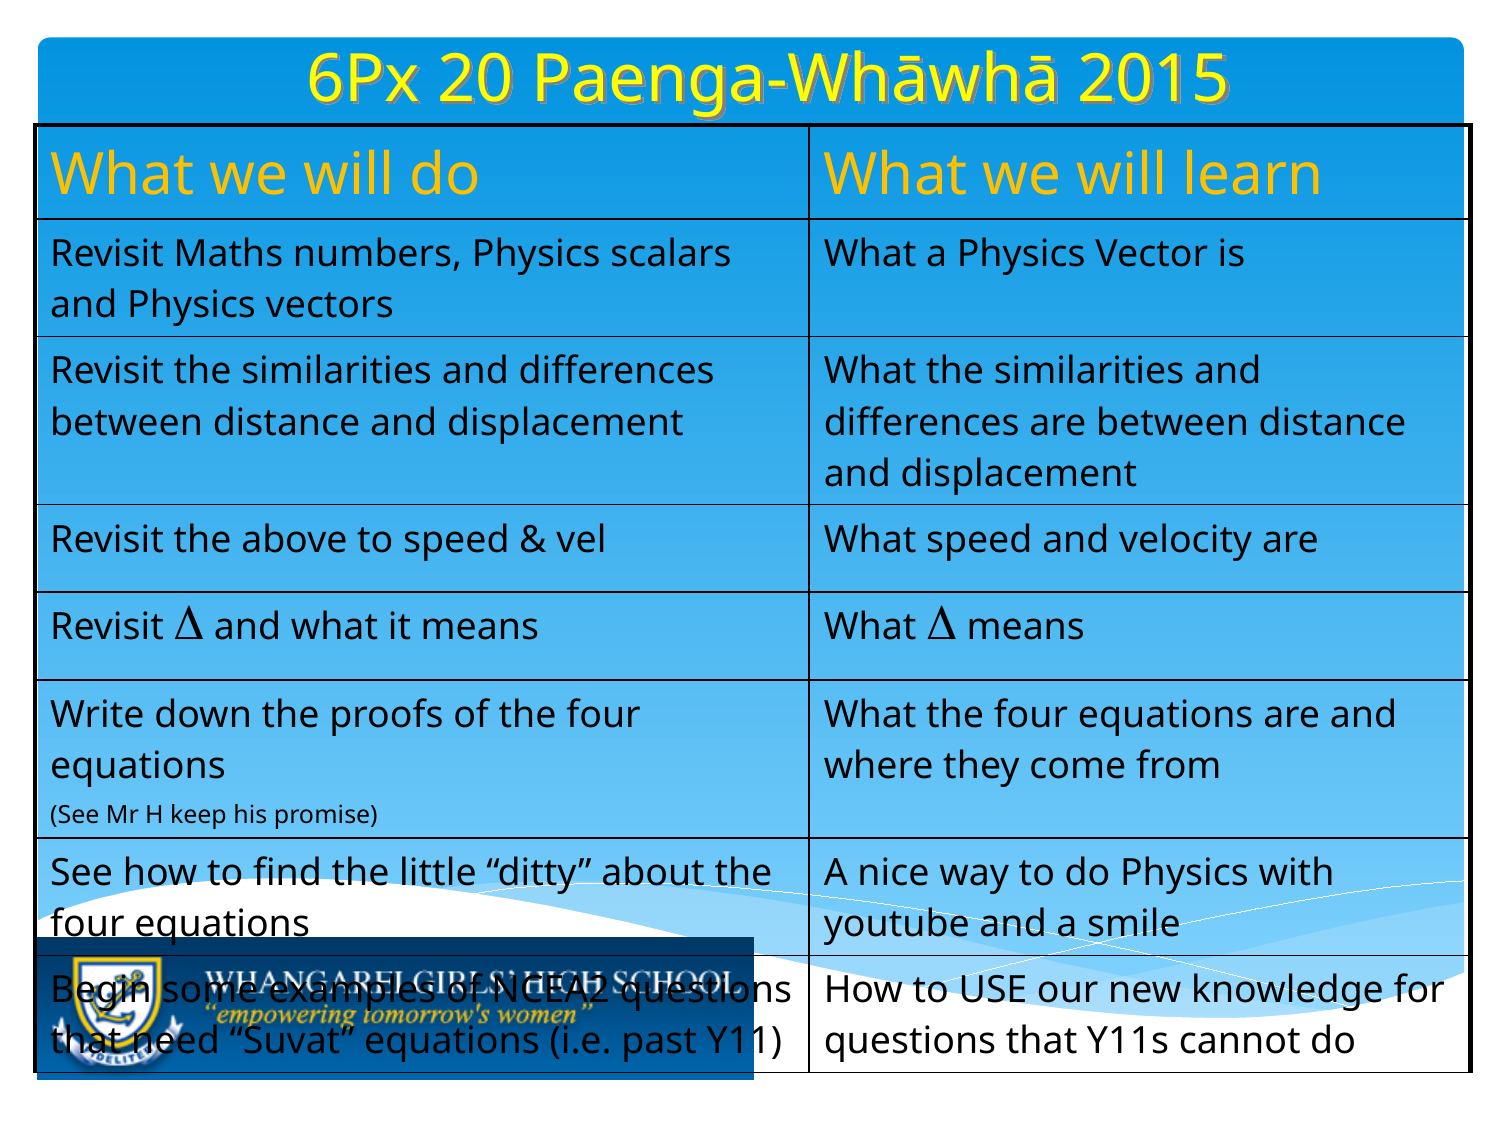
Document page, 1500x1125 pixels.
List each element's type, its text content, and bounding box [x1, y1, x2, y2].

table_cell What the similarities and differences are between distance and displacement [810, 337, 1468, 504]
table_header What we will learn [810, 127, 1468, 218]
picture [37, 937, 754, 1080]
table_cell Revisit Maths numbers, Physics scalars and Physics vectors [37, 220, 808, 336]
table_cell Write down the proofs of the four equations (See Mr H keep his promise) [37, 681, 808, 837]
table_cell What  means [810, 593, 1468, 679]
table_cell What speed and velocity are [810, 505, 1468, 591]
table_cell A nice way to do Physics with youtube and a smile [810, 839, 1468, 955]
table_cell What a Physics Vector is [810, 220, 1468, 336]
table_cell How to USE our new knowledge for questions that Y11s cannot do [810, 956, 1468, 1072]
table_cell Revisit the similarities and differences between distance and displacement [37, 337, 808, 504]
table_cell See how to find the little “ditty” about the four equations [37, 839, 808, 955]
table_header What we will do [37, 127, 808, 218]
table_cell Revisit the above to speed & vel [37, 505, 808, 591]
text_box 6Px 20 Paenga-Whāwhā 2015 [162, 24, 1375, 123]
table_cell What the four equations are and where they come from [810, 681, 1468, 837]
table_cell Begin some examples of NCEA2 questions that need “Suvat” equations (i.e. past Y11) [759, 956, 808, 1072]
table_cell Revisit  and what it means [37, 593, 808, 679]
